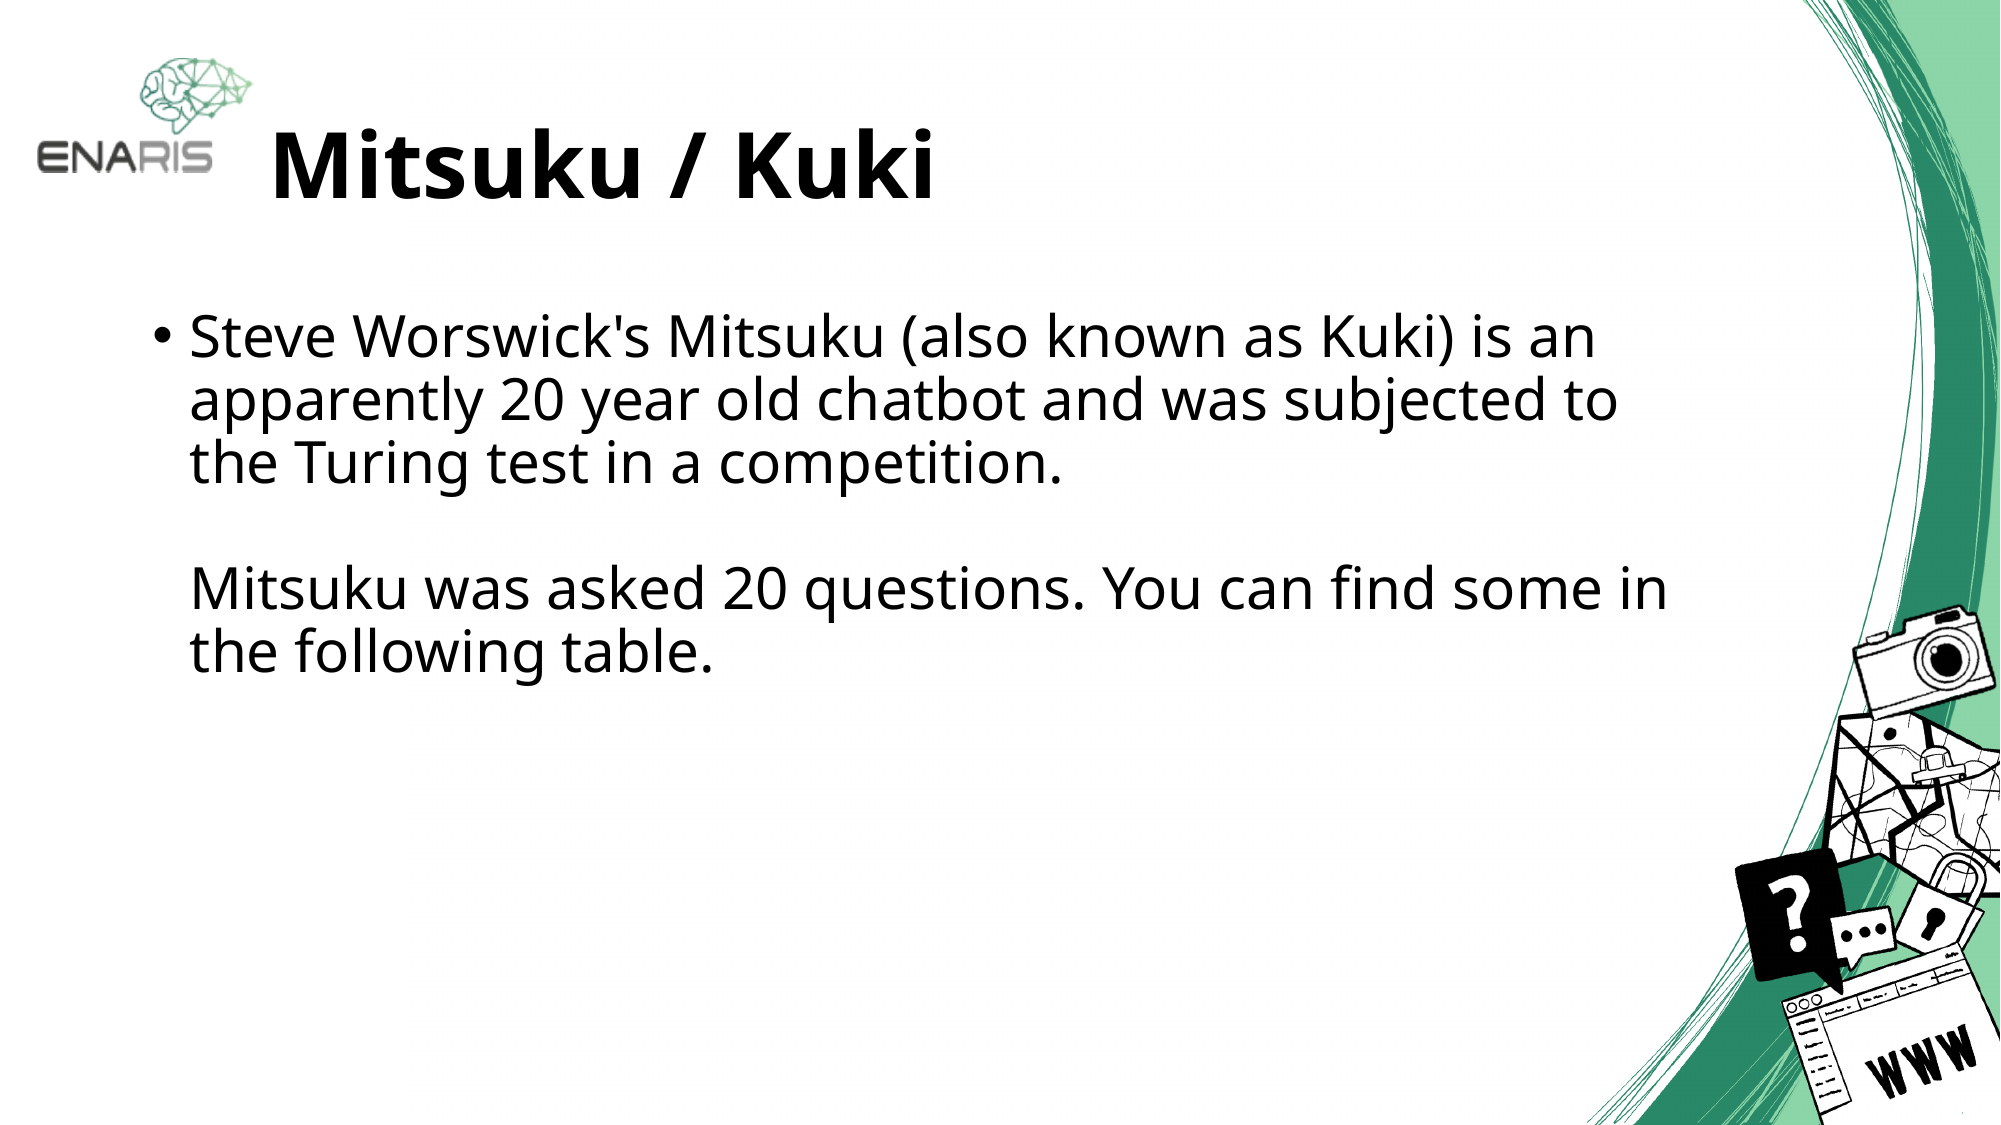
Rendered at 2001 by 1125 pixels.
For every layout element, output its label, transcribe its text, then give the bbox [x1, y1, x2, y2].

title Mitsuku / Kuki [253, 59, 1863, 278]
list Steve Worswick's Mitsuku (also known as Kuki) is an apparently 20 year old chatbot and was subjected to the Turing test in a competition. Mitsuku was asked 20 questions. You can find some in the following table. [137, 299, 1728, 1014]
picture [37, 58, 254, 173]
picture [408, 0, 2000, 1125]
